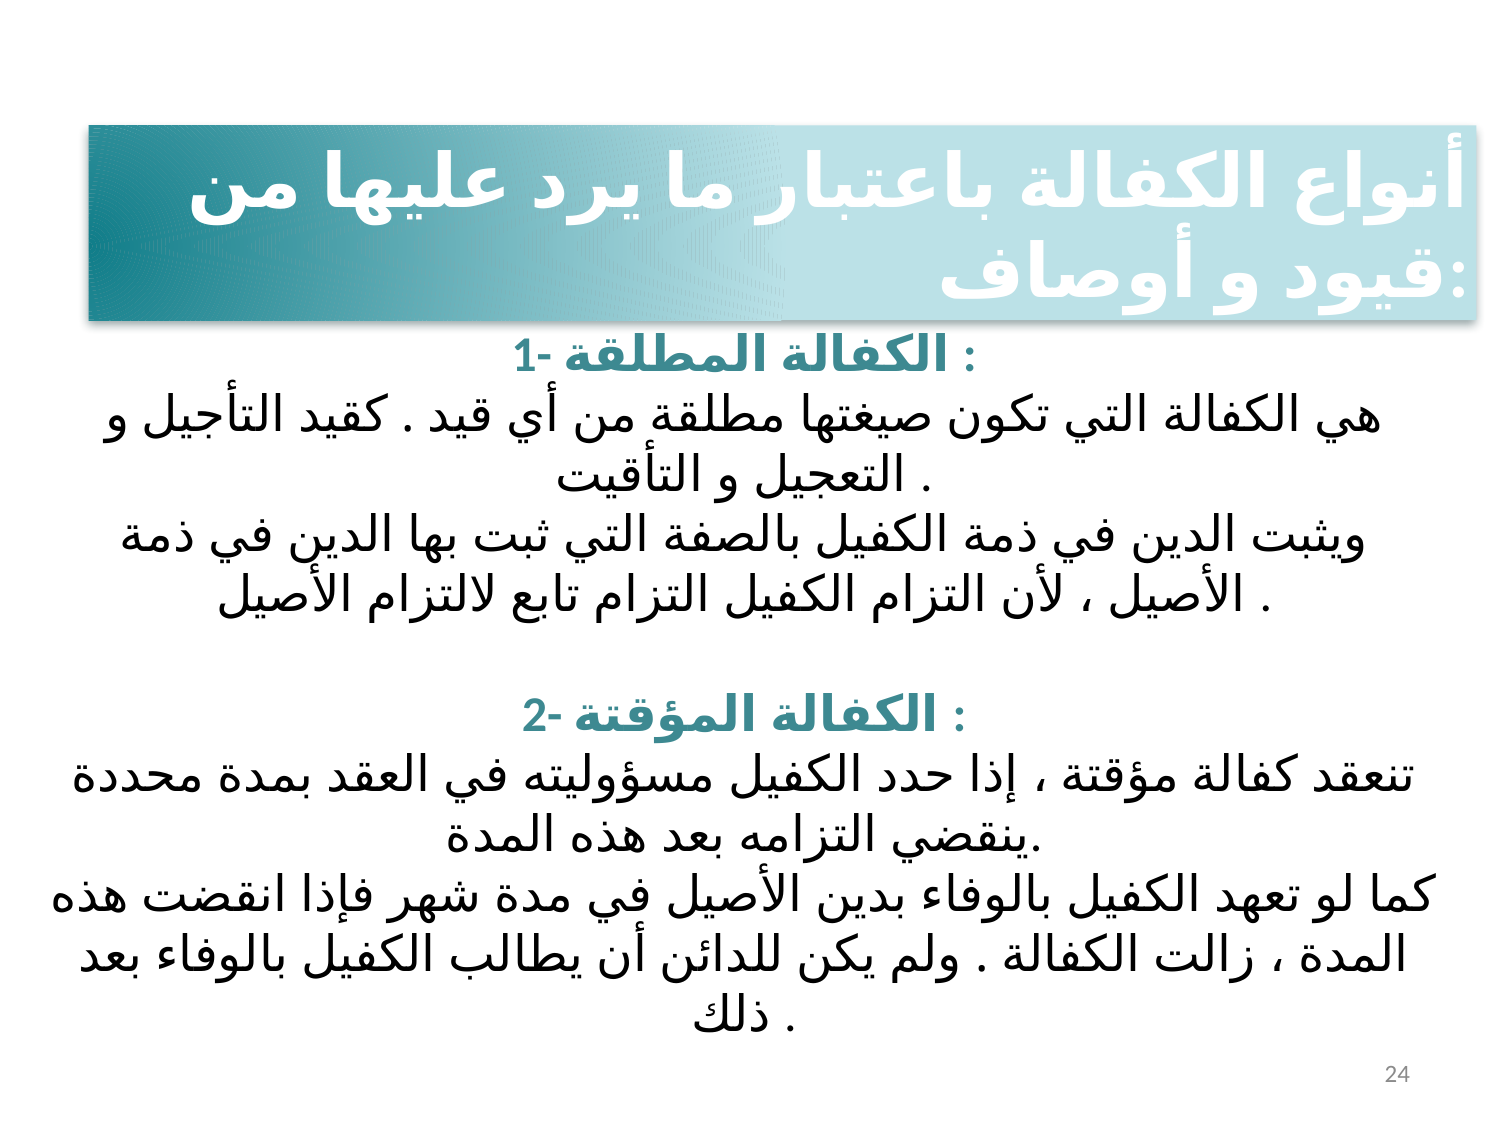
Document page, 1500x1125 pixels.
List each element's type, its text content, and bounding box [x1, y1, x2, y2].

slide_number 24 [1074, 1042, 1425, 1103]
text_box أنواع الكفالة باعتبار ما يرد عليها من قيود و أوصاف: [88, 125, 1477, 321]
text_box 1- الكفالة المطلقة : هي الكفالة التي تكون صيغتها مطلقة من أي قيد . كقيد التأجيل و التعجيل و التأقيت . ويثبت الدين في ذمة الكفيل بالصفة التي ثبت بها الدين في ذمة الأصيل ، لأن التزام الكفيل التزام تابع لالتزام الأصيل . 2- الكفالة المؤقتة : تنعقد كفالة مؤقتة ، إذا حدد الكفيل مسؤوليته في العقد بمدة محددة ينقضي التزامه بعد هذه المدة. كما لو تعهد الكفيل بالوفاء بدين الأصيل في مدة شهر فإذا انقضت هذه المدة ، زالت الكفالة . ولم يكن للدائن أن يطالب الكفيل بالوفاء بعد ذلك . [41, 314, 1447, 1125]
